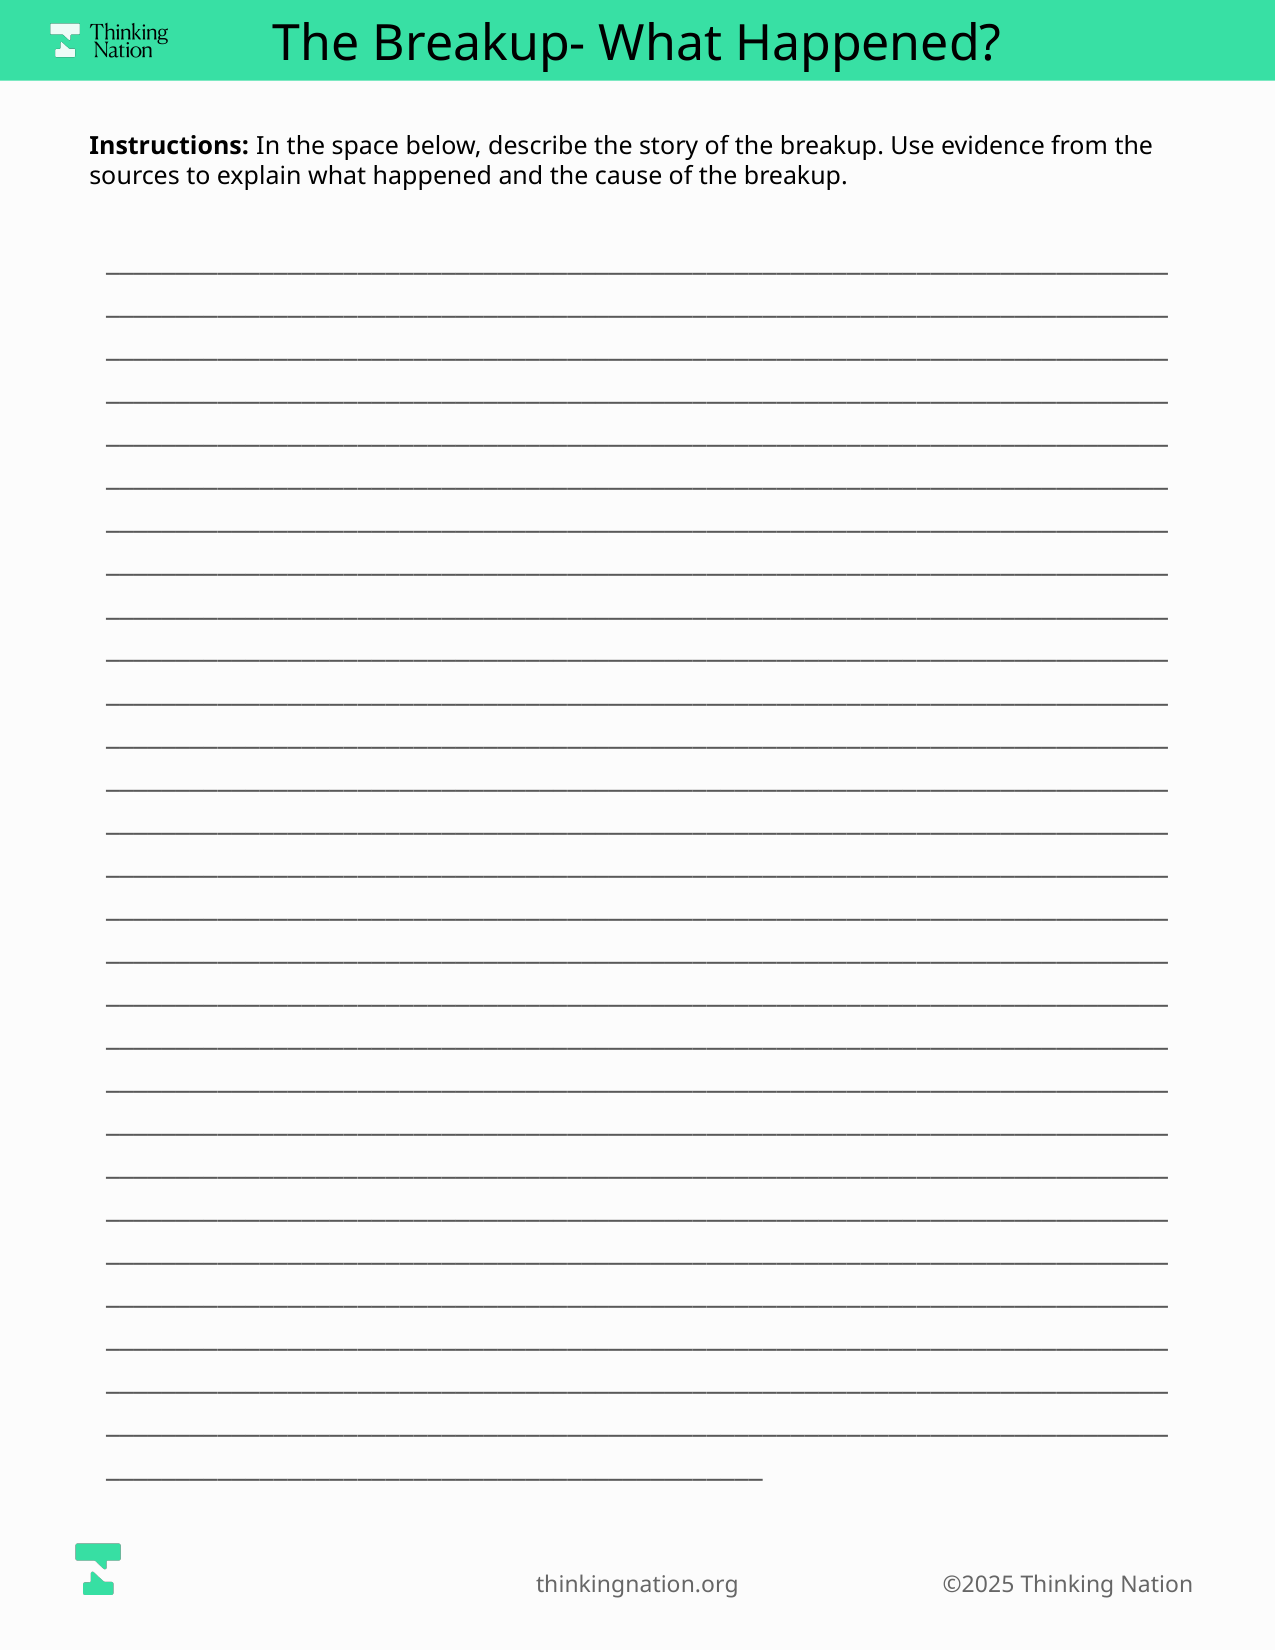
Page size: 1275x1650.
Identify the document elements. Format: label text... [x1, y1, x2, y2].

text_box ©2025 Thinking Nation [907, 1553, 1210, 1605]
text_box The Breakup- What Happened? [0, 0, 1275, 81]
text_box _______________________________________________________________________________________________________________________________________________________________________________________________________________________________________________________________________________________________________________________________________________________________________________________________________________________________________________________________________________________________________________________________________________________________________________________________________________________________________________________________________________________________________________________________________________________________________________________________________________________________________________________________________________________________________________________________________________________________________________________________________________________________________________________________________________________________________________________________________________________________________________________________________________________________________________________________________________________________________________________________________________________________________________________________________________________________________________________________________________________________________________________________________________________________________________________________________________________________________________________________________________________________________________________________________________________________________________________________________________________________________________________________________________________________________________________________________________________________________________________________________________________________________________________________________________________________________________________________________________________________________________________________________________________________________________________________ [91, 218, 1199, 1502]
picture [36, 12, 172, 69]
picture [62, 1533, 134, 1605]
text_box Instructions: In the space below, describe the story of the breakup. Use evidence from the sources to explain what happened and the cause of the breakup. [74, 114, 1221, 205]
text_box thinkingnation.org [486, 1553, 789, 1605]
